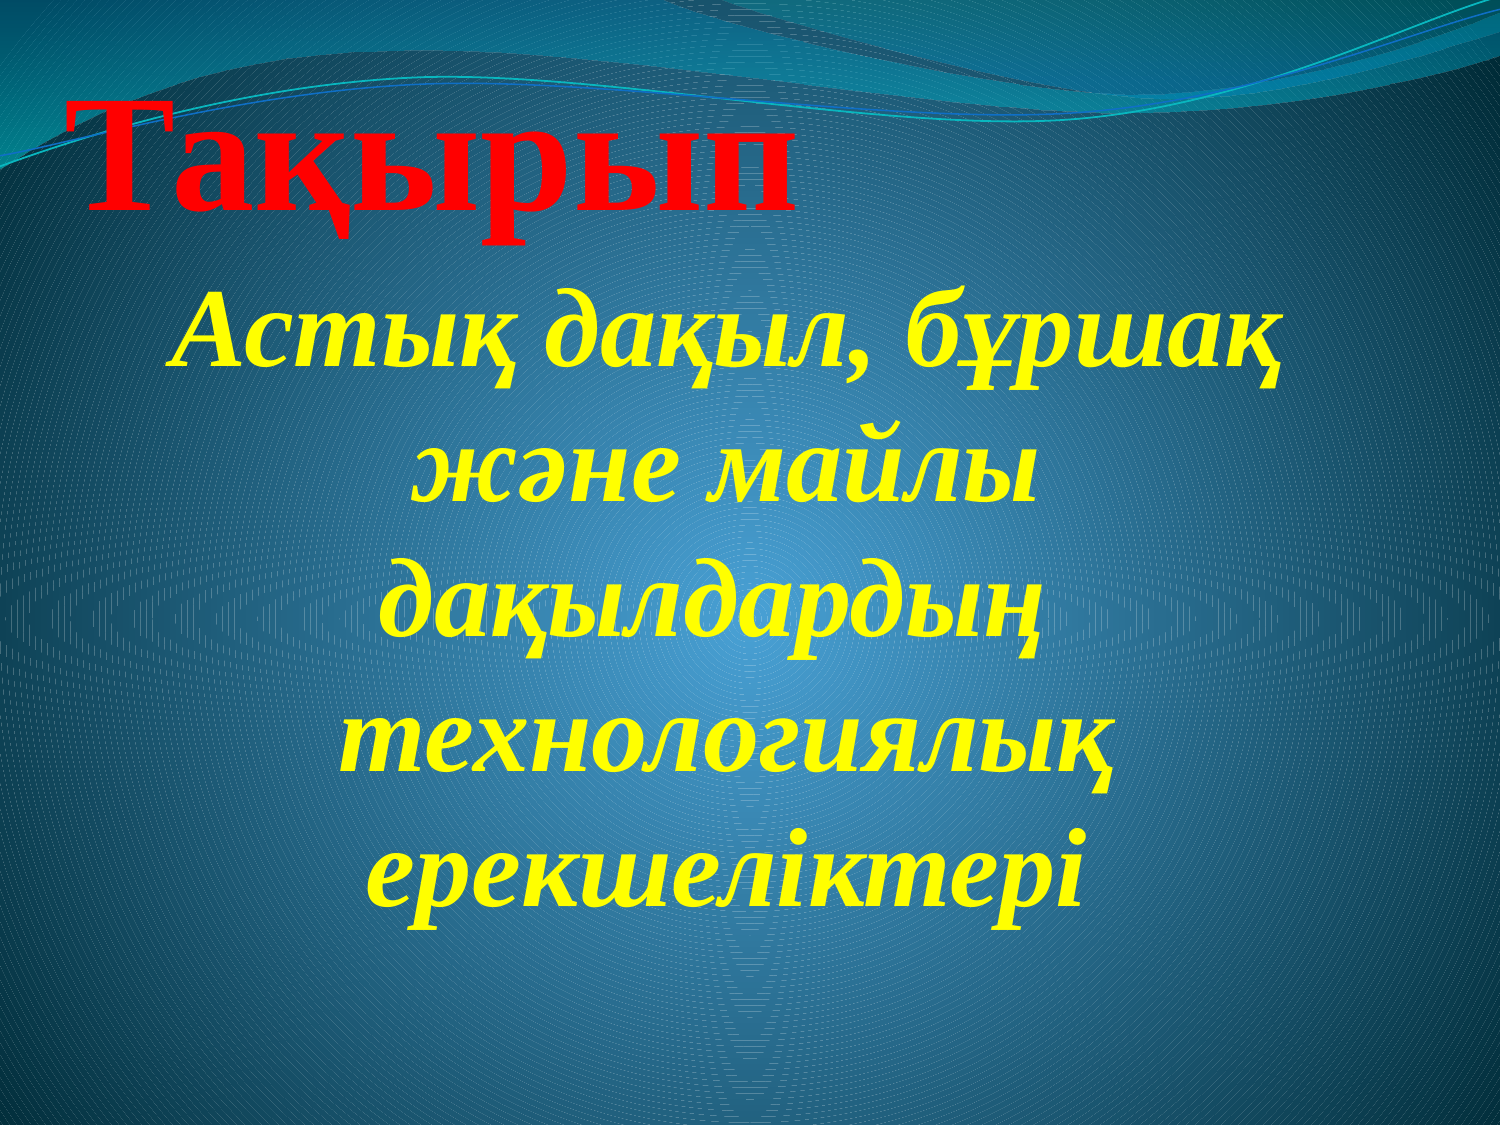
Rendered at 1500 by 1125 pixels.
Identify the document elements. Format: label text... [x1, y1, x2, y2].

title Тақырып [23, 46, 804, 244]
subtitle Астық дақыл, бұршақ және майлы дақылдардың технологиялық ерекшелiктері [87, 246, 1376, 818]
